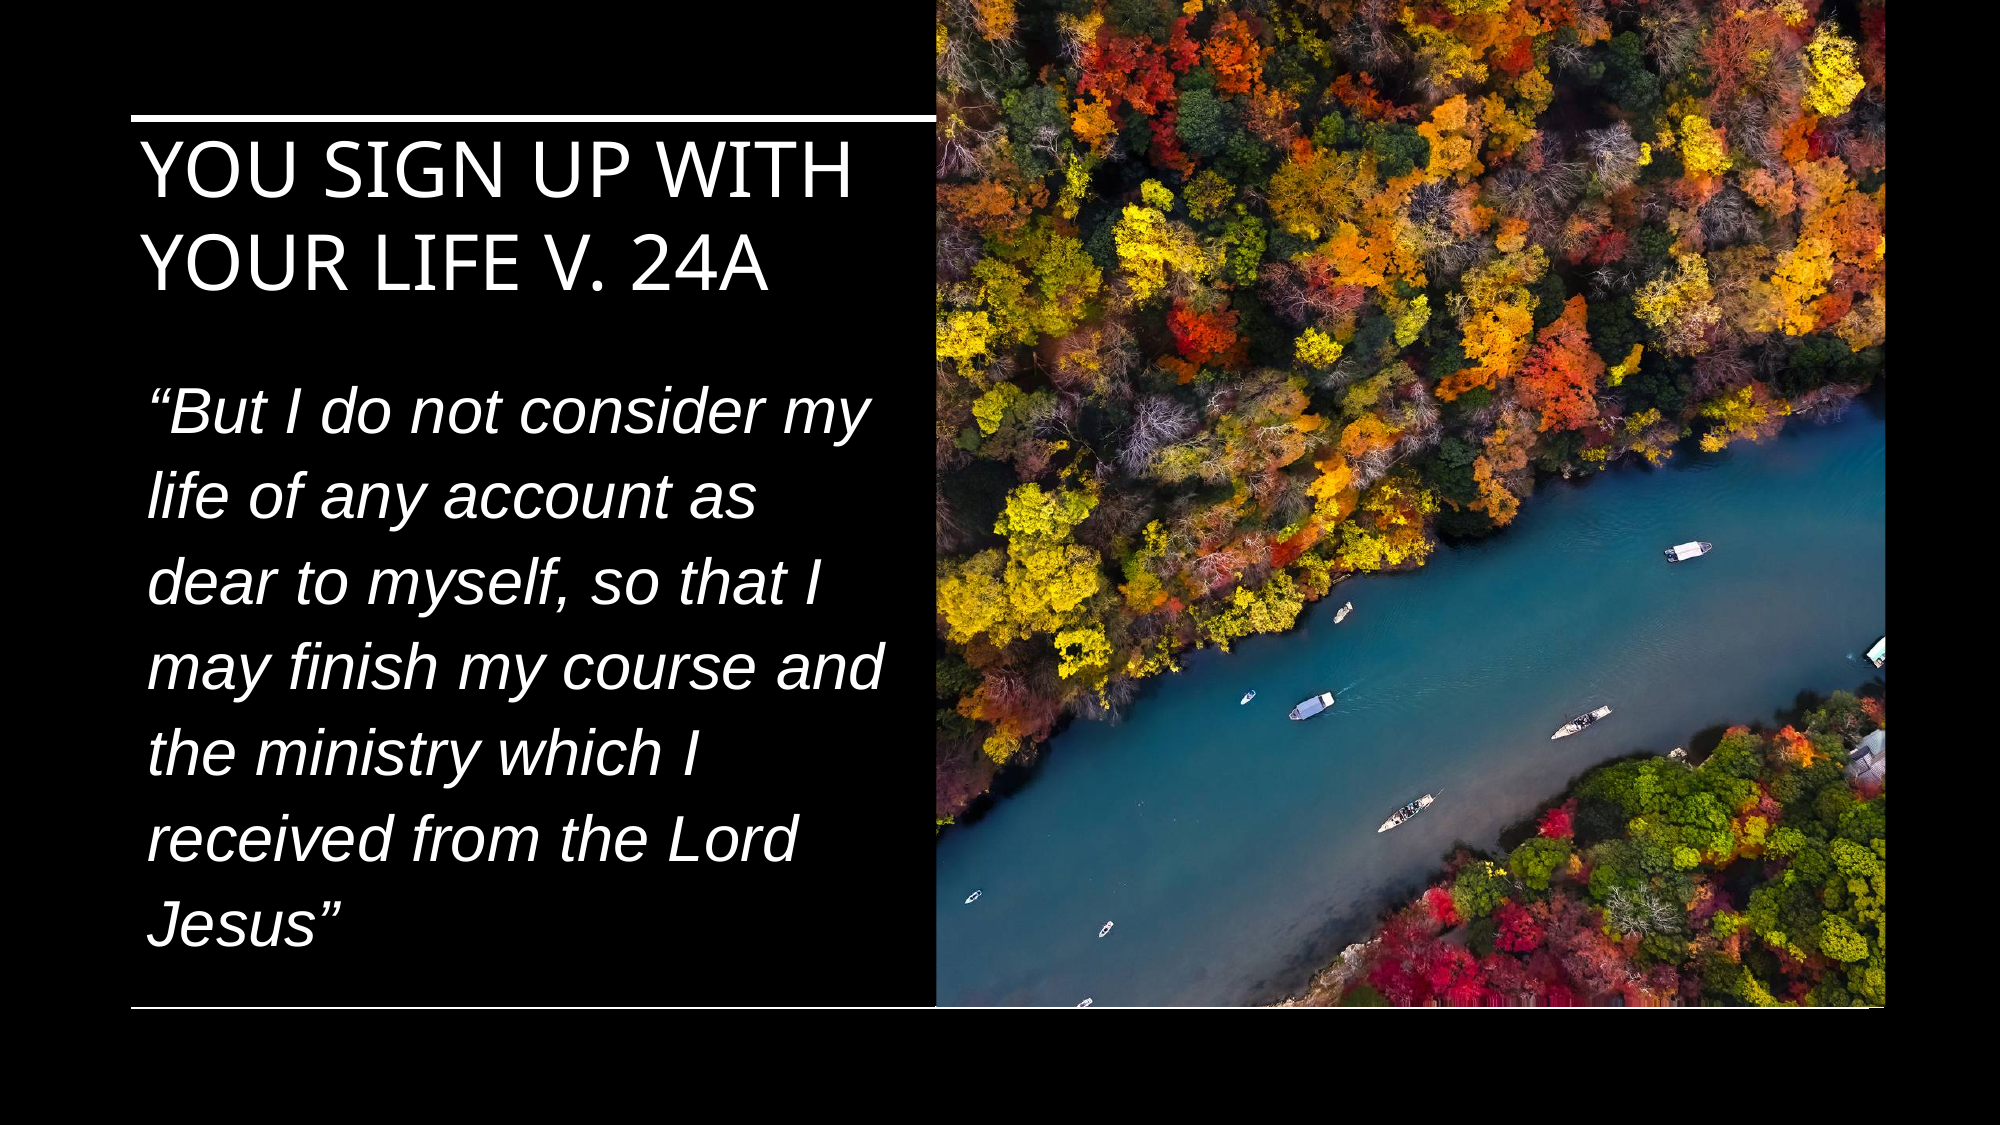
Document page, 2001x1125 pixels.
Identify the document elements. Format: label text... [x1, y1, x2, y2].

title You sign up with your life v. 24a [125, 112, 914, 338]
list “But I do not consider my life of any account as dear to myself, so that I may finish my course and the ministry which I received from the Lord Jesus” [132, 353, 907, 972]
picture [936, 0, 1886, 1007]
